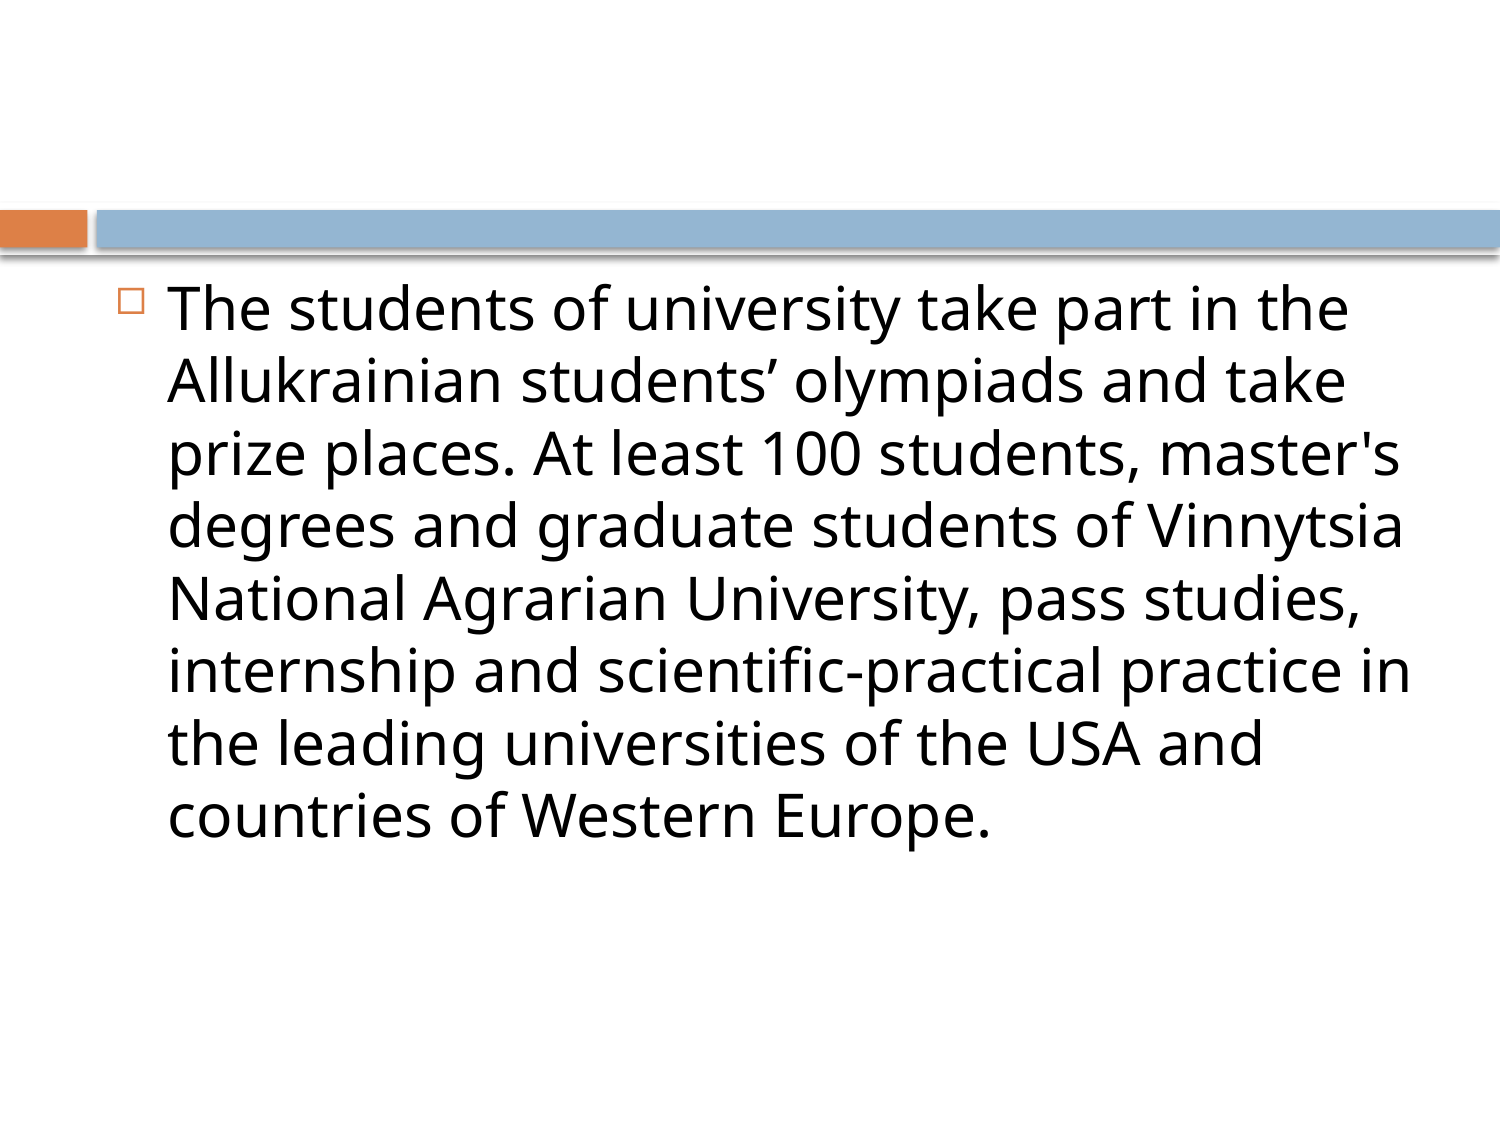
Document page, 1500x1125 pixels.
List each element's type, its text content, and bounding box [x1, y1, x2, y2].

list The students of university take part in the Allukrainian students’ olympiads and take prize places. At least 100 students, master's degrees and graduate students of Vinnytsia National Agrarian University, pass studies, internship and scientific-practical practice in the leading universities of the USA and countries of Western Europe. [100, 262, 1438, 1000]
